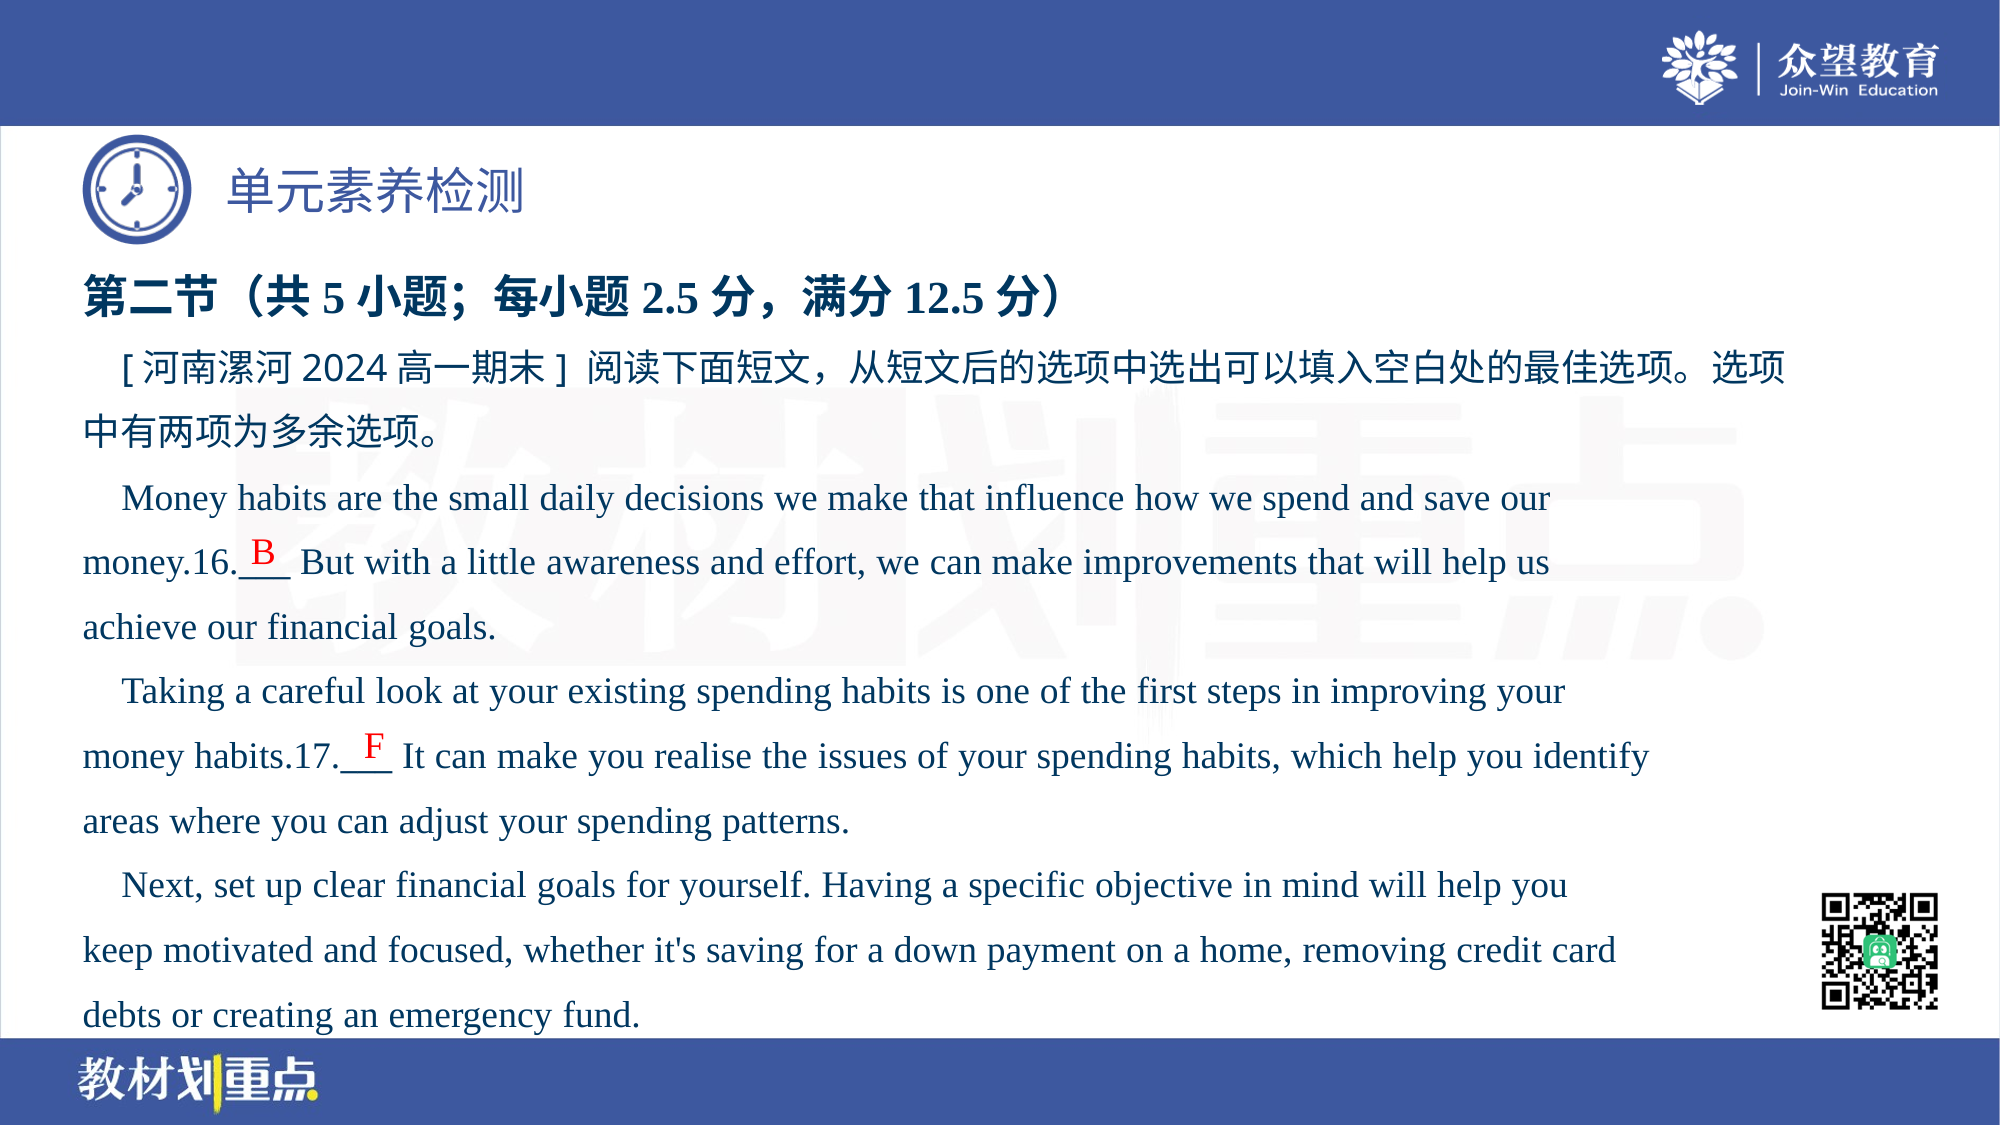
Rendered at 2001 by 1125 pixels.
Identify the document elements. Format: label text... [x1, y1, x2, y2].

picture [0, 0, 2000, 1125]
text_box F [350, 705, 399, 761]
text_box [河南漯河2024高一期末] 阅读下面短文，从短文后的选项中选出可以填入空白处的最佳选项。选项 中有两项为多余选项。 Money habits are the small daily decisions we make that influence how we spend and save our money.16.___ But with a little awareness and effort, we can make improvements that will help us achieve our financial goals. Taking a careful look at your existing spending habits is one of the first steps in improving your money habits.17.___ It can make you realise the issues of your spending habits, which help you identify areas where you can adjust your spending patterns. Next, set up clear financial goals for yourself. Having a specific objective in mind will help you keep motivated and focused, whether it's saving for a down payment on a home, removing credit card debts or creating an emergency fund. [82, 323, 1817, 1035]
text_box 第二节（共5小题；每小题2.5分，满分12.5分） [82, 247, 1817, 318]
text_box B [237, 512, 290, 568]
